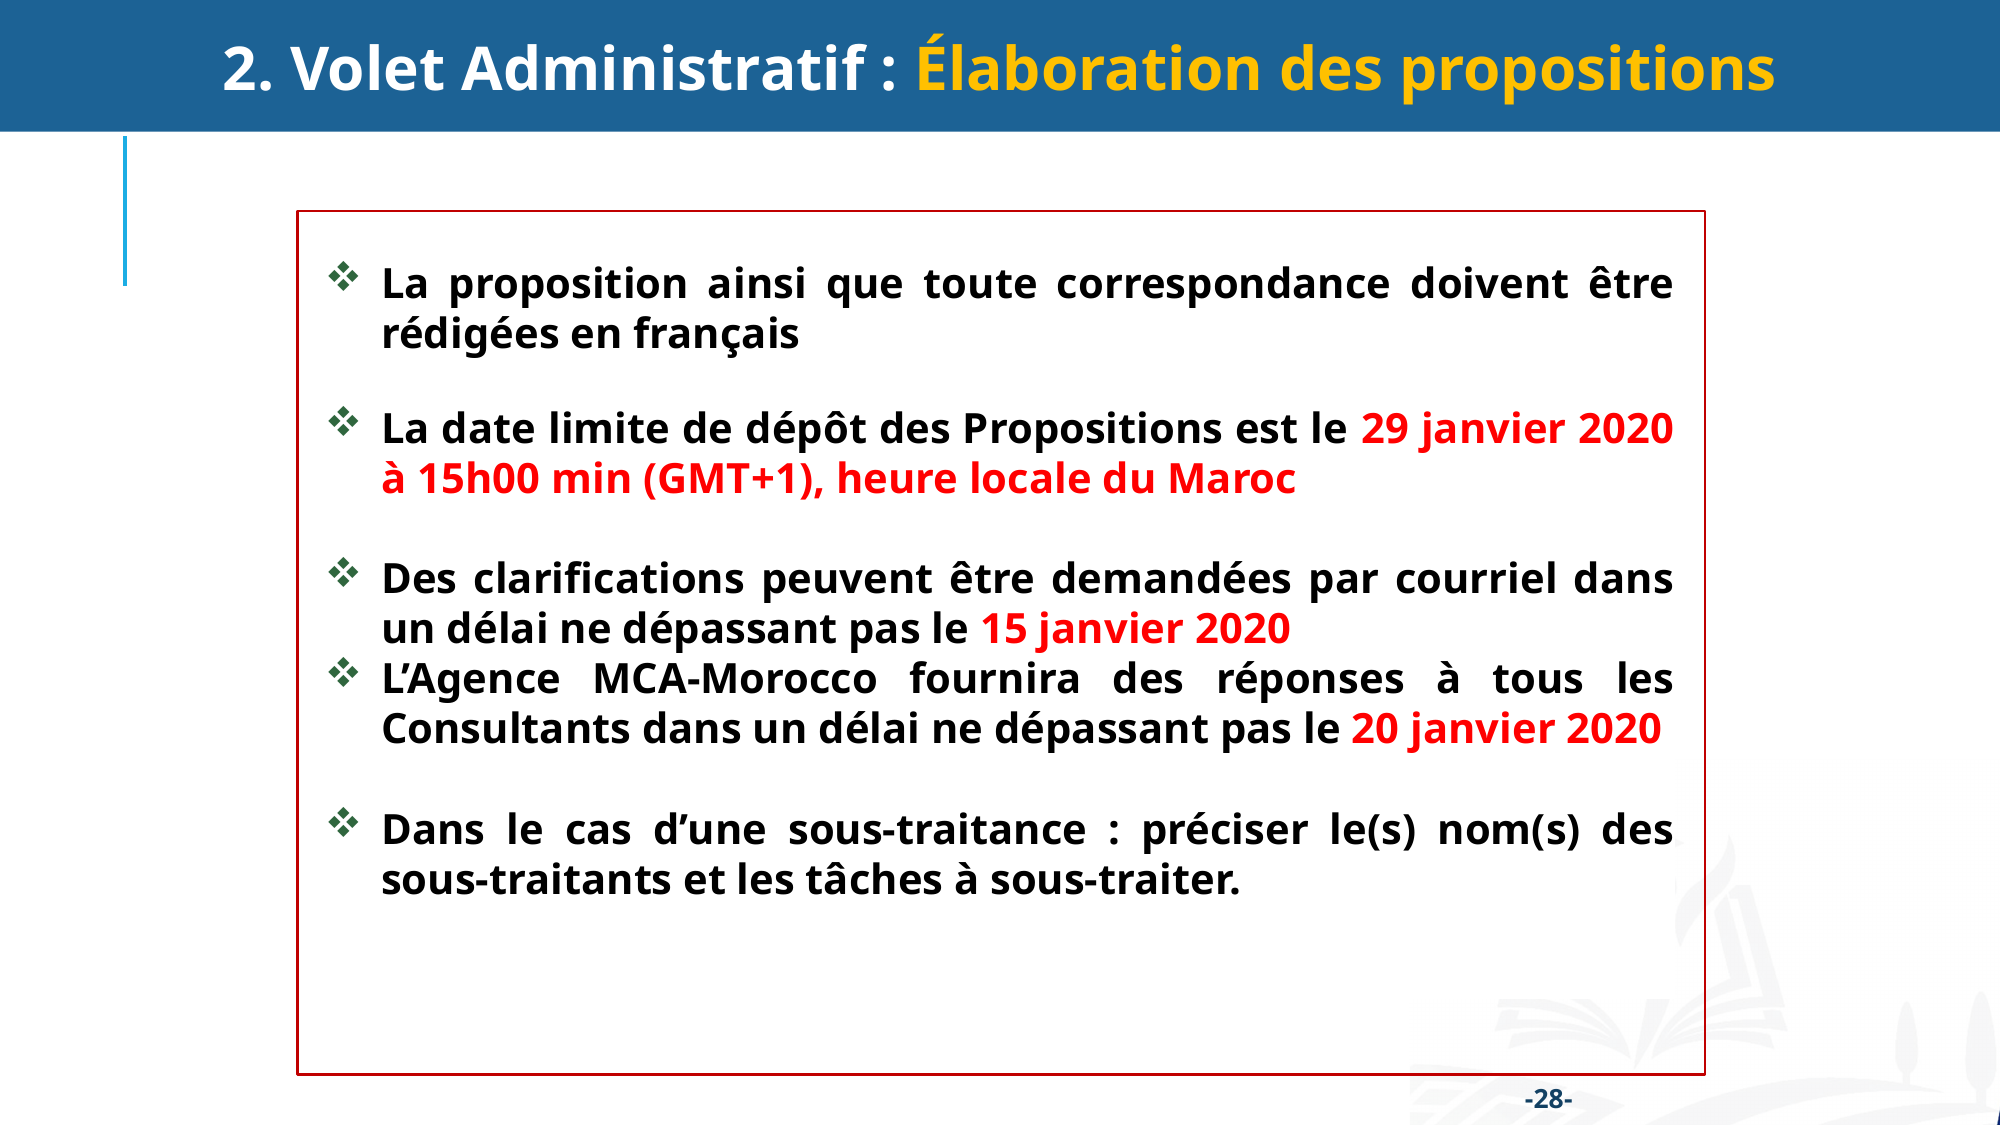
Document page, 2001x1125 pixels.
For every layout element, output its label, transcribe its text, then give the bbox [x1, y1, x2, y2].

text_box 2. Volet Administratif : Élaboration des propositions [0, 0, 2000, 133]
text_box [296, 210, 1706, 1076]
picture [1409, 759, 2000, 1125]
